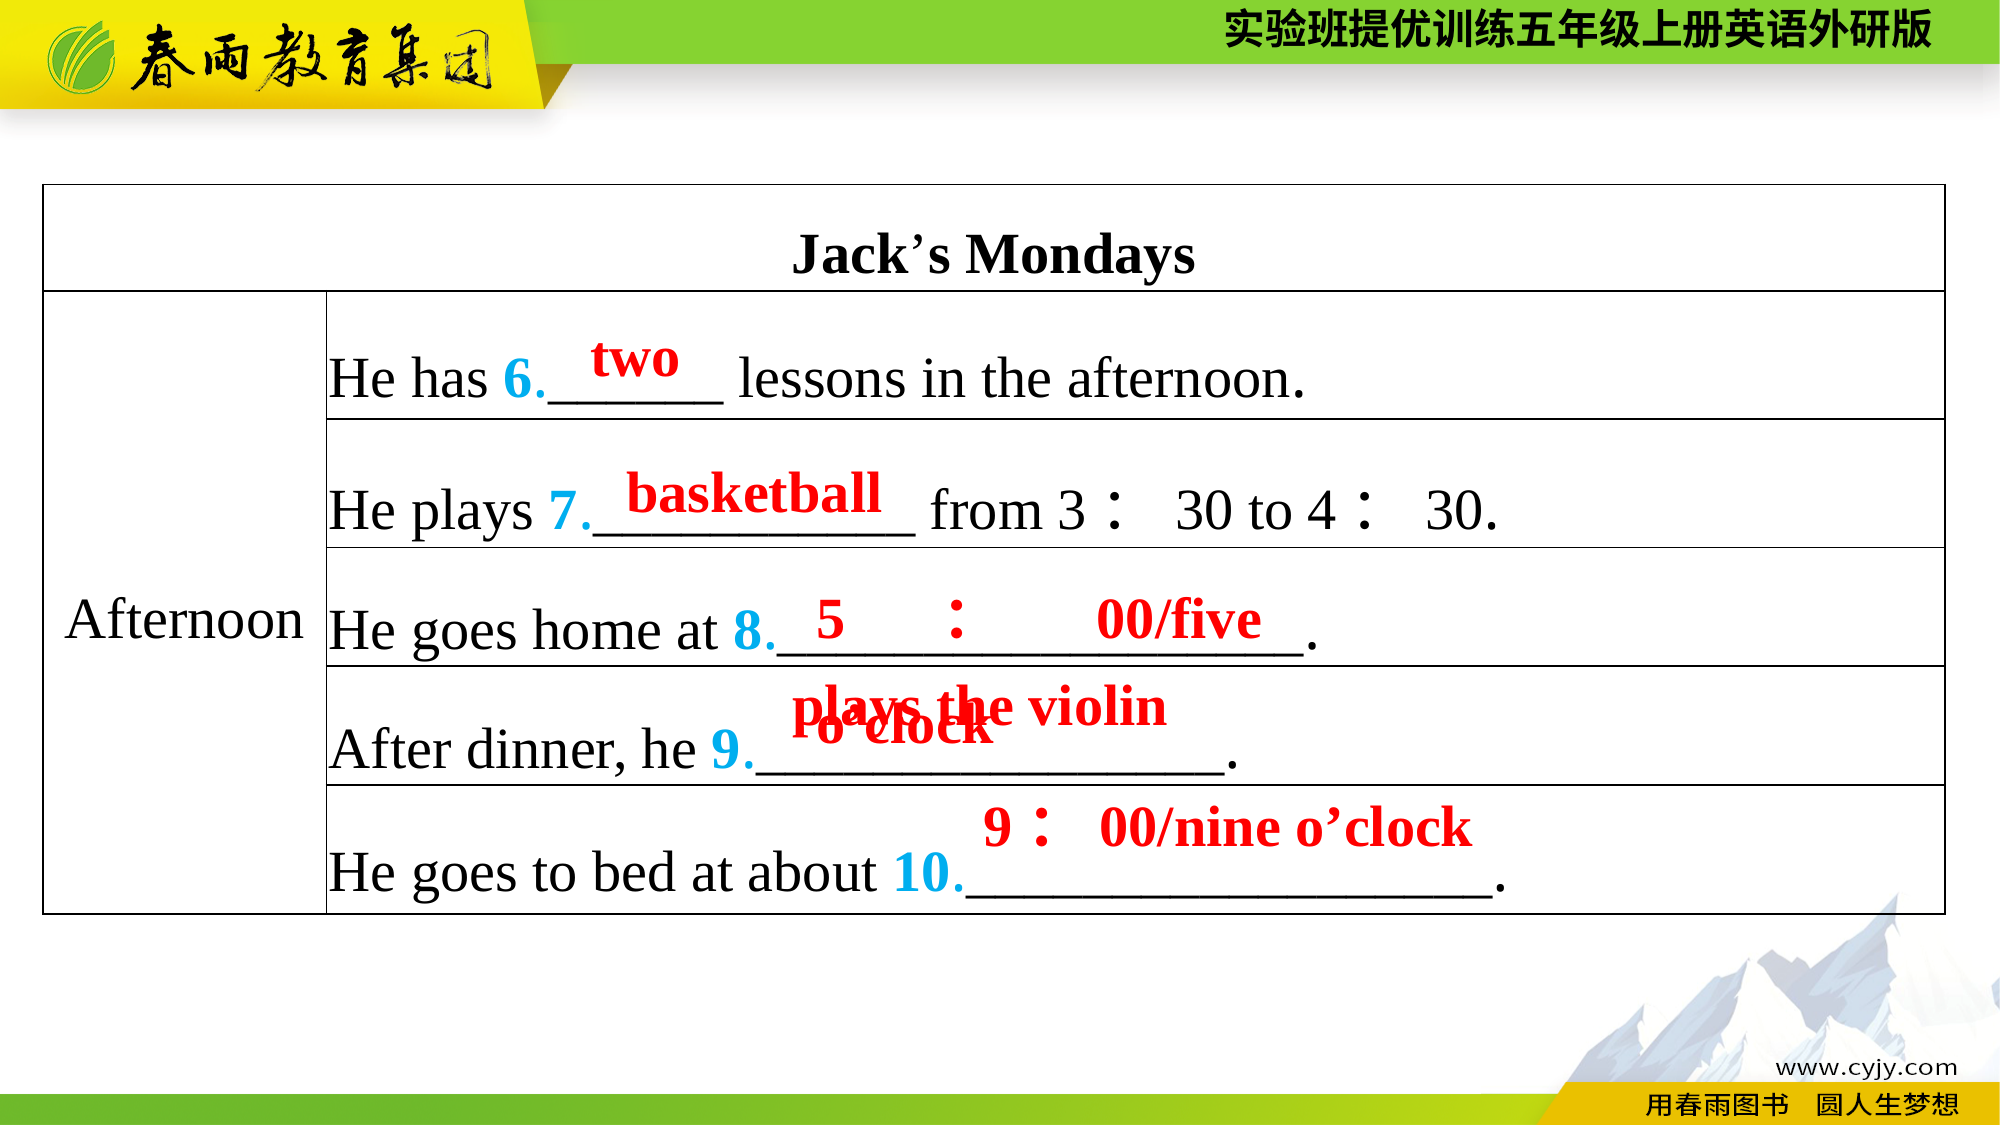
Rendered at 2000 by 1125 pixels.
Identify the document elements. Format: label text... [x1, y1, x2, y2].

table_cell Afternoon [44, 292, 326, 913]
table_cell After dinner, he 9.________________. [327, 667, 1944, 784]
text_box 9：00/nine o’clock [969, 780, 1489, 866]
text_box plays the violin [777, 659, 1184, 744]
table_cell He goes home at 8.__________________. [327, 548, 1944, 665]
table_header Jack’s Mondays [44, 185, 1944, 290]
table_cell He goes to bed at about 10.__________________. [327, 786, 1944, 913]
table_cell He plays 7.___________ from 3：30 to 4：30. [327, 420, 1944, 547]
text_box 5：00/five o’clock [801, 537, 1277, 658]
table_cell He has 6.______ lessons in the afternoon. [327, 292, 1944, 418]
text_box two [575, 310, 696, 396]
text_box basketball [611, 446, 898, 532]
picture [0, 0, 2000, 1125]
